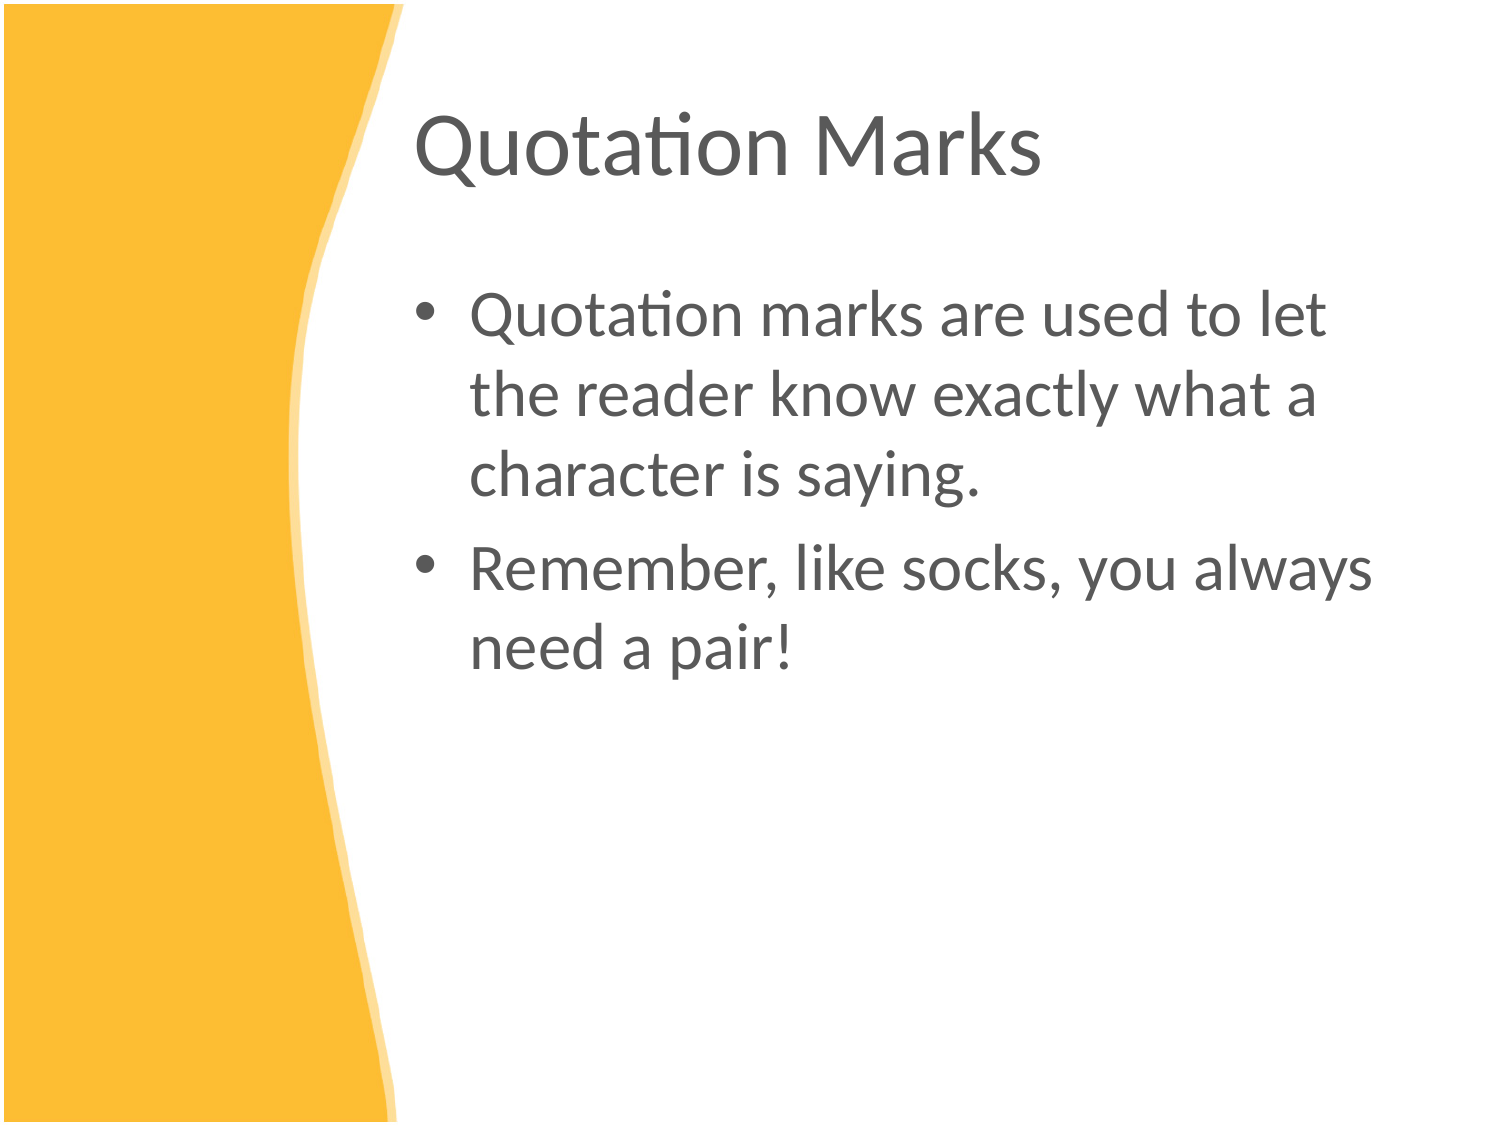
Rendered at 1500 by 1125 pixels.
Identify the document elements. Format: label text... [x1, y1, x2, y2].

list Quotation marks are used to let the reader know exactly what a character is saying. Remember, like socks, you always need a pair! [398, 262, 1425, 1005]
picture [0, 0, 1500, 1125]
title Quotation Marks [398, 45, 1425, 233]
